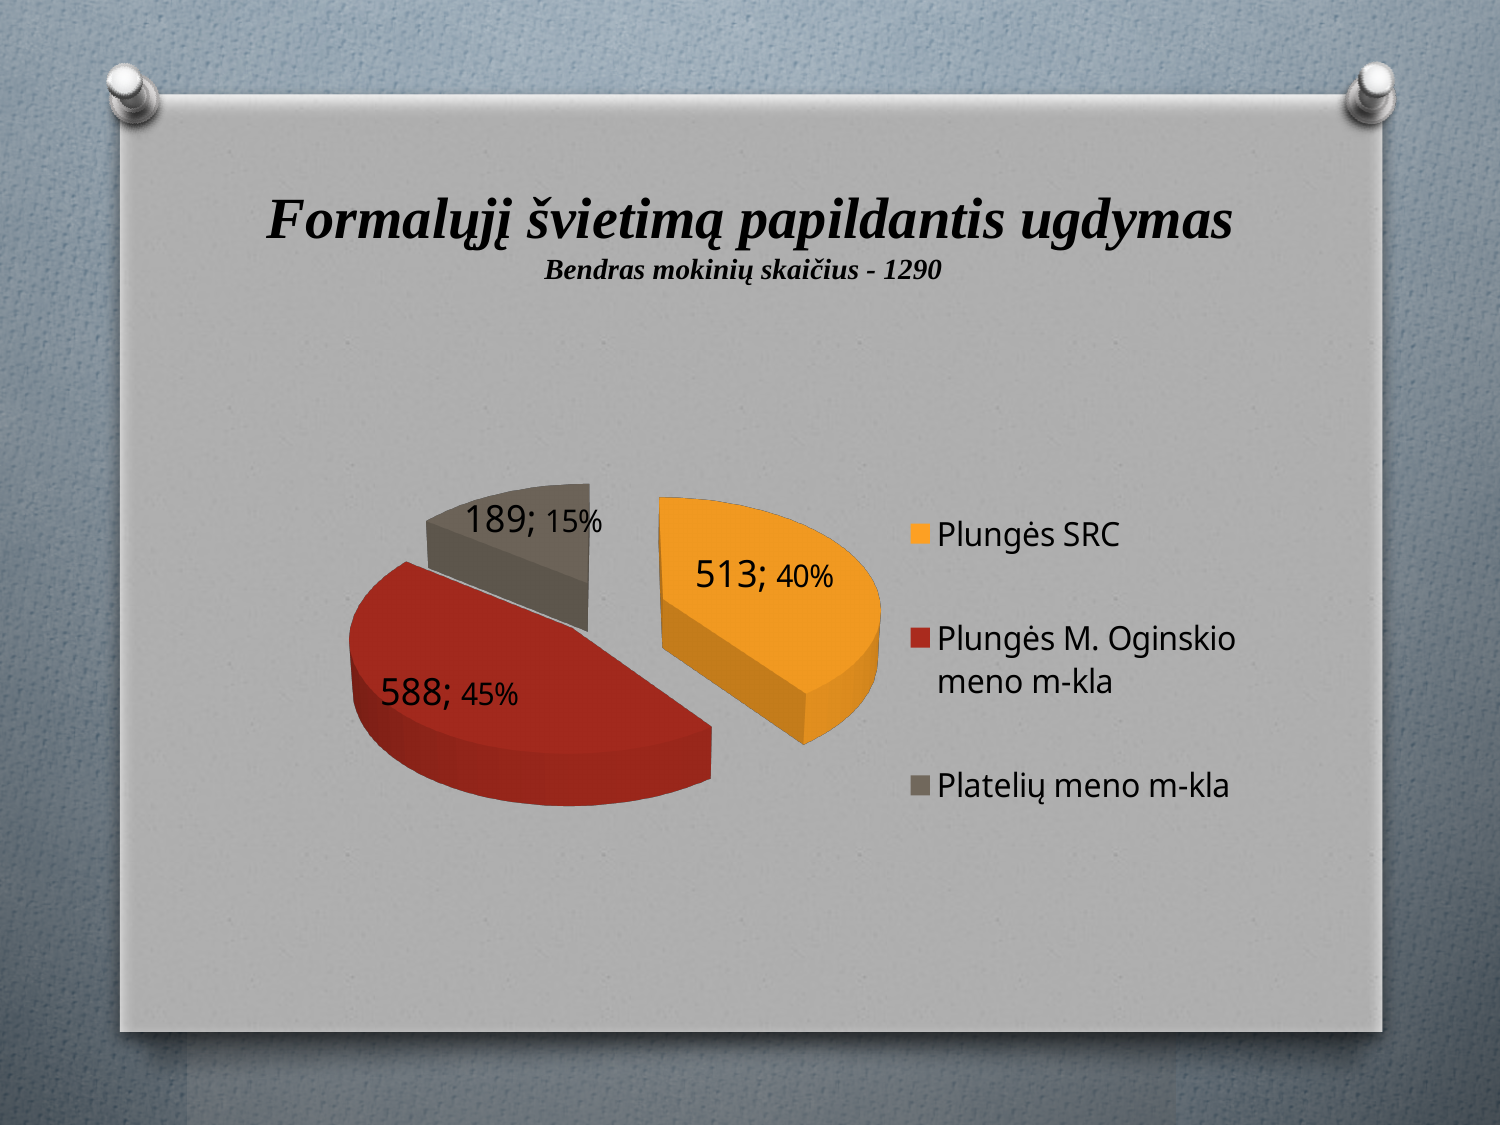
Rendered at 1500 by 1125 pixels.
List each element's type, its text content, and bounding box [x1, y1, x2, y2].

title Formalųjį švietimą papildantis ugdymas Bendras mokinių skaičius - 1290 [179, 134, 1323, 332]
chart [265, 326, 1266, 994]
picture [1317, 35, 1439, 156]
picture [75, 29, 198, 153]
